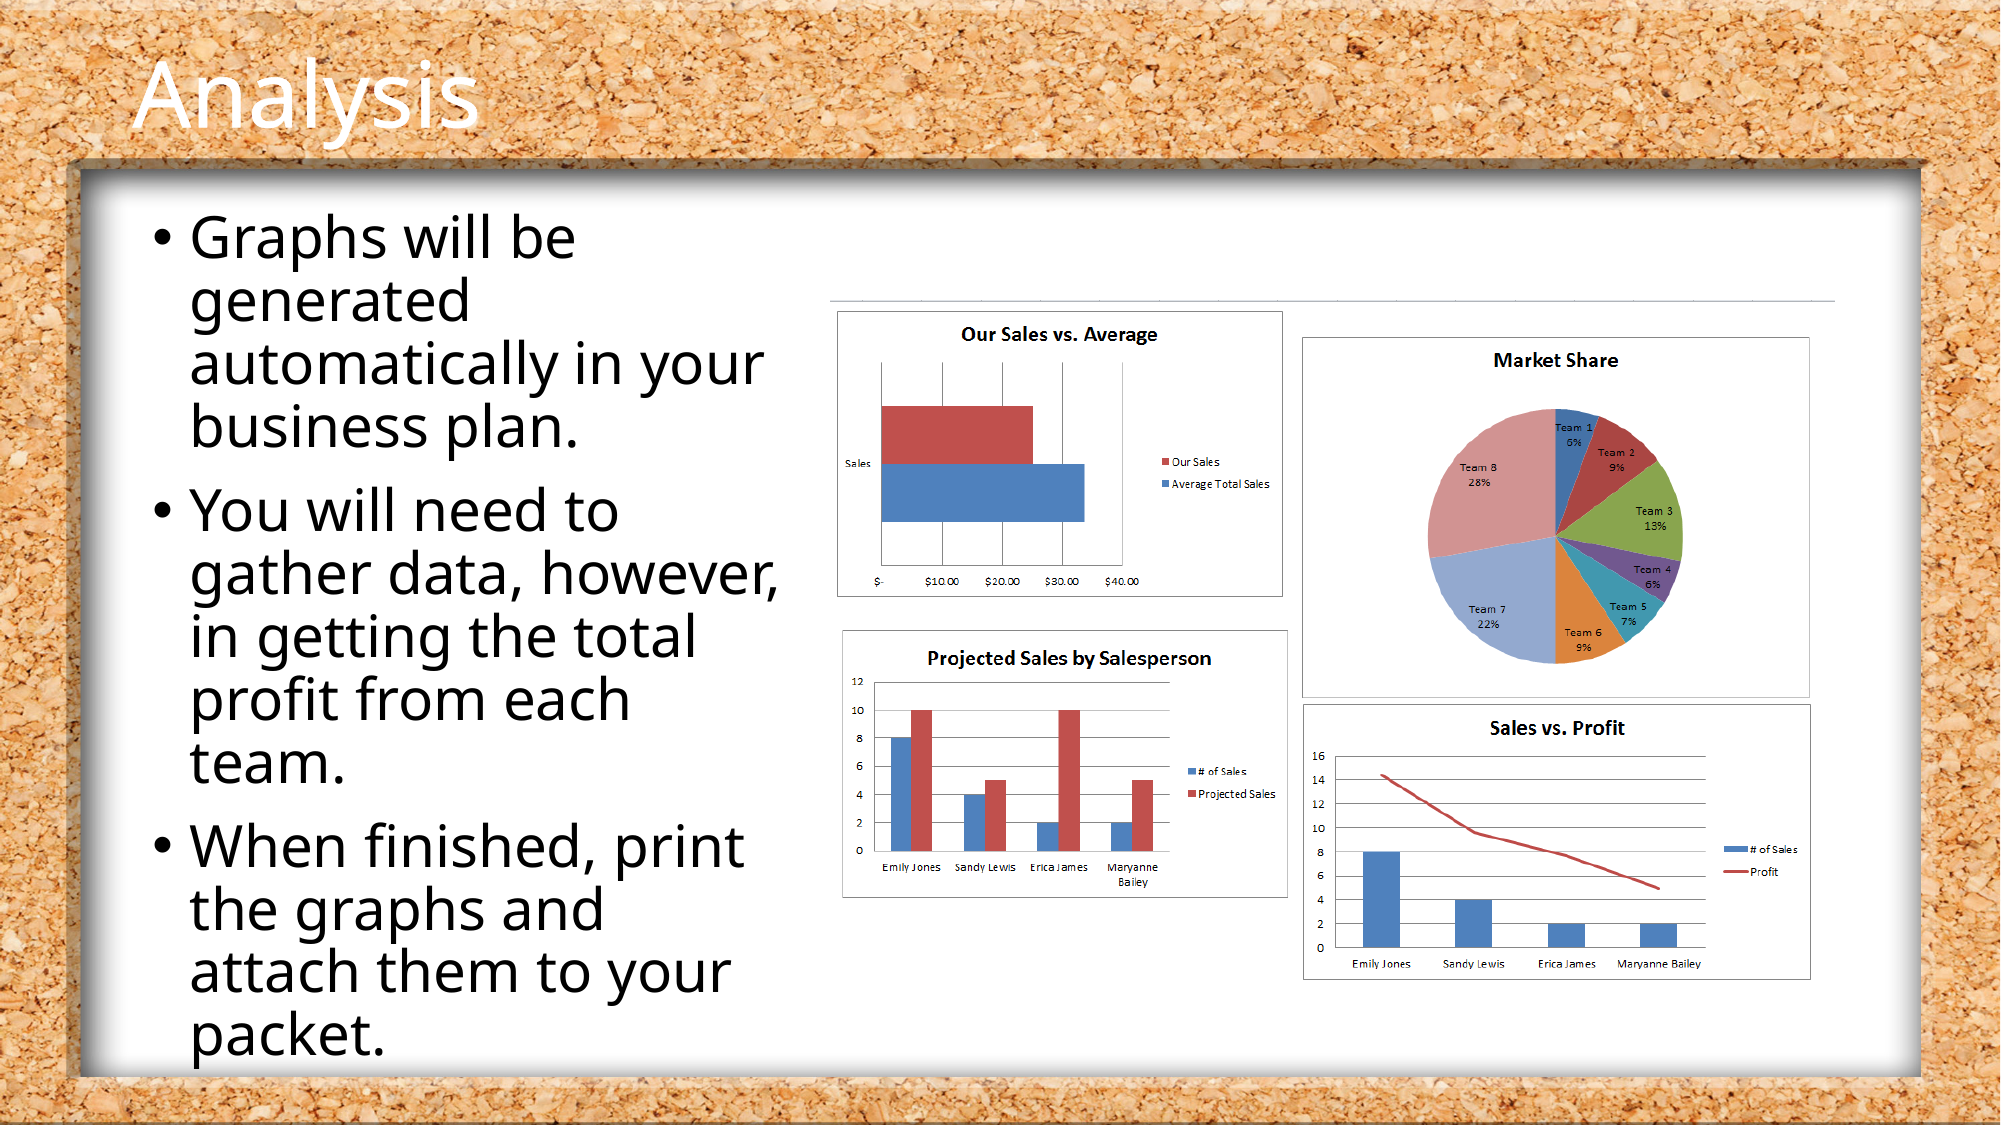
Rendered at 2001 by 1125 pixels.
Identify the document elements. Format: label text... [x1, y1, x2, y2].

picture [0, 0, 2001, 1125]
list Graphs will be generated automatically in your business plan. You will need to gather data, however, in getting the total profit from each team. When finished, print the graphs and attach them to your packet. [137, 200, 803, 1045]
title Analysis [117, 0, 1843, 207]
